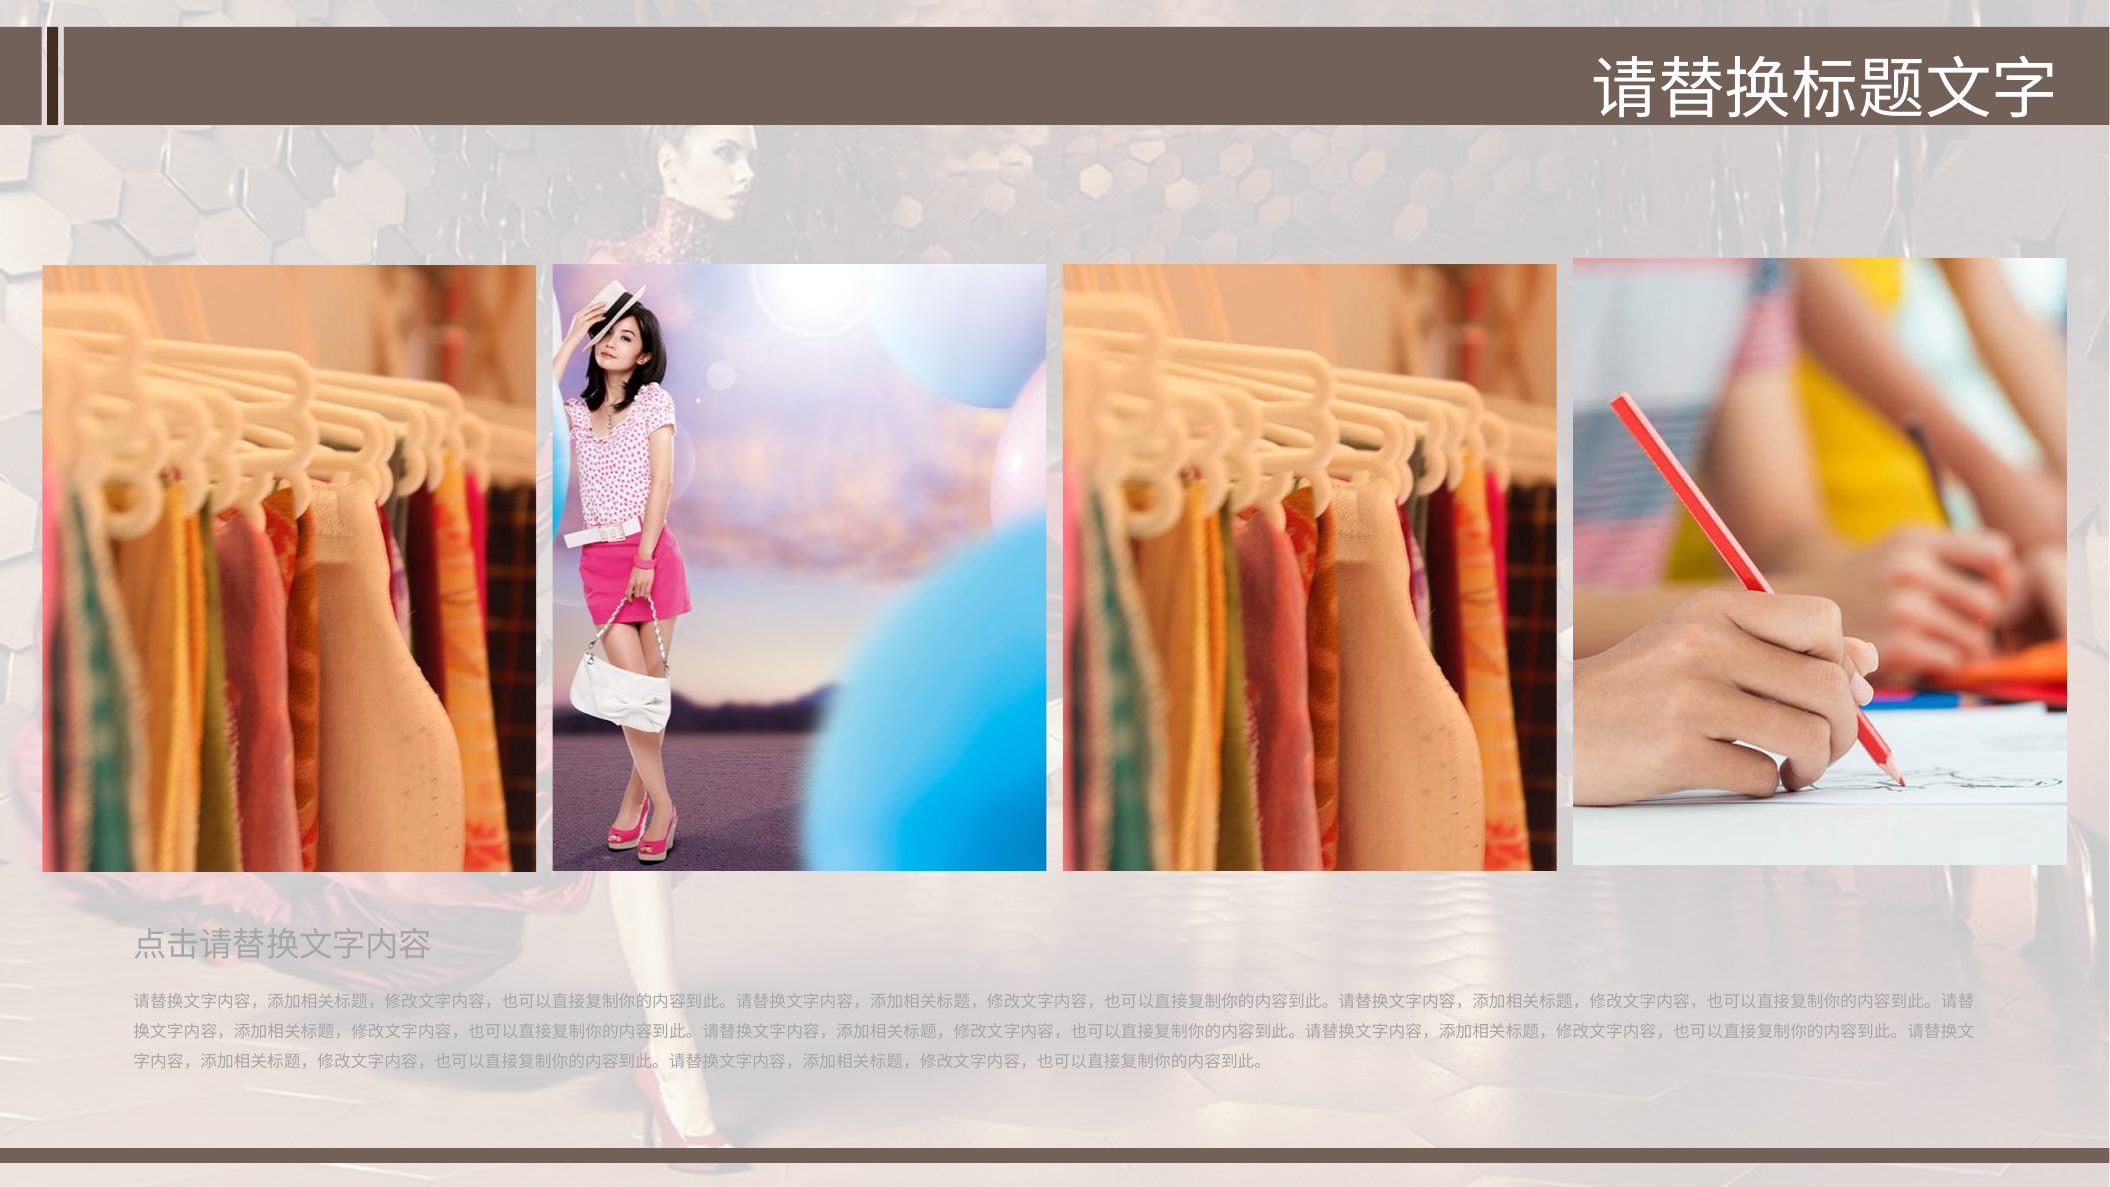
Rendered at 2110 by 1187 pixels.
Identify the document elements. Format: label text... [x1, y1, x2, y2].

text_box 点击请替换文字内容 [133, 922, 435, 963]
text_box [42, 265, 537, 872]
text_box [552, 264, 1047, 871]
text_box [0, 26, 43, 126]
text_box 请替换标题文字 [1576, 37, 2074, 133]
text_box [46, 26, 59, 126]
text_box [0, 1147, 2110, 1164]
text_box [1062, 264, 1557, 871]
text_box [63, 26, 2110, 126]
text_box [1573, 258, 2067, 865]
text_box 请替换文字内容，添加相关标题，修改文字内容，也可以直接复制你的内容到此。请替换文字内容，添加相关标题，修改文字内容，也可以直接复制你的内容到此。请替换文字内容，添加相关标题，修改文字内容，也可以直接复制你的内容到此。请替换文字内容，添加相关标题，修改文字内容，也可以直接复制你的内容到此。请替换文字内容，添加相关标题，修改文字内容，也可以直接复制你的内容到此。请替换文字内容，添加相关标题，修改文字内容，也可以直接复制你的内容到此。请替换文字内容，添加相关标题，修改文字内容，也可以直接复制你的内容到此。请替换文字内容，添加相关标题，修改文字内容，也可以直接复制你的内容到此。 [133, 981, 1976, 1072]
